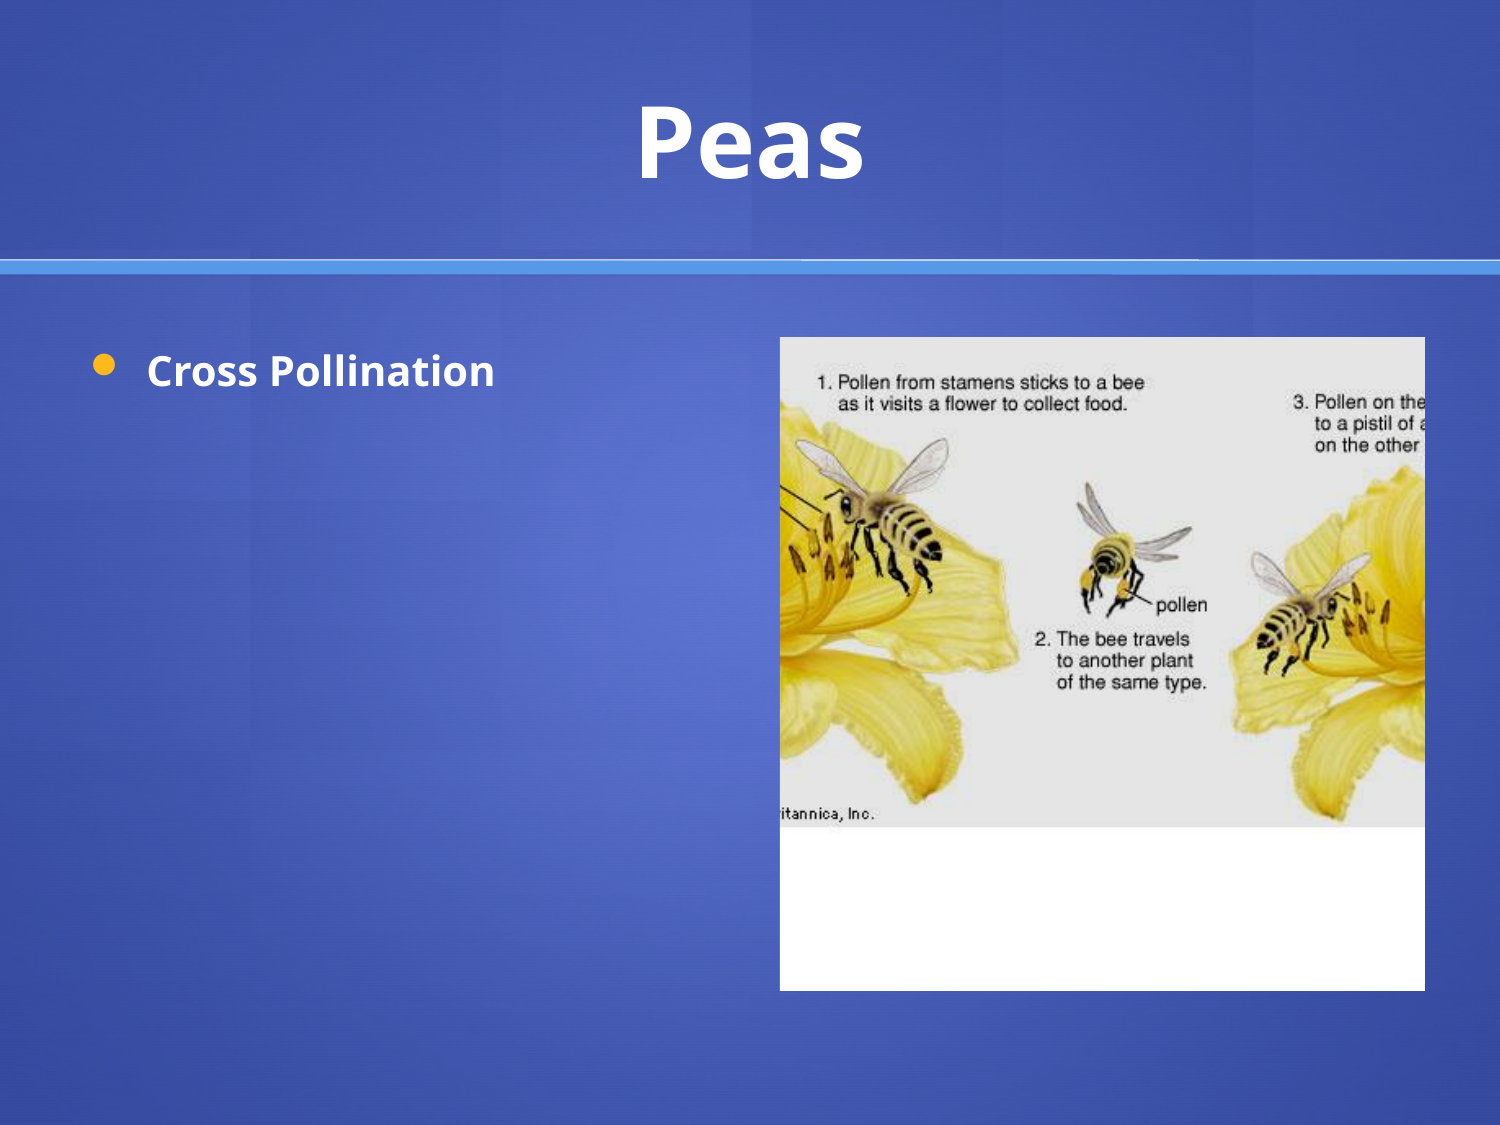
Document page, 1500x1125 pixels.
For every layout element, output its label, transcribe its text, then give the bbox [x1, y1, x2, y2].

list Cross Pollination [75, 337, 720, 991]
title Peas [75, 45, 1425, 233]
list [778, 336, 1426, 992]
